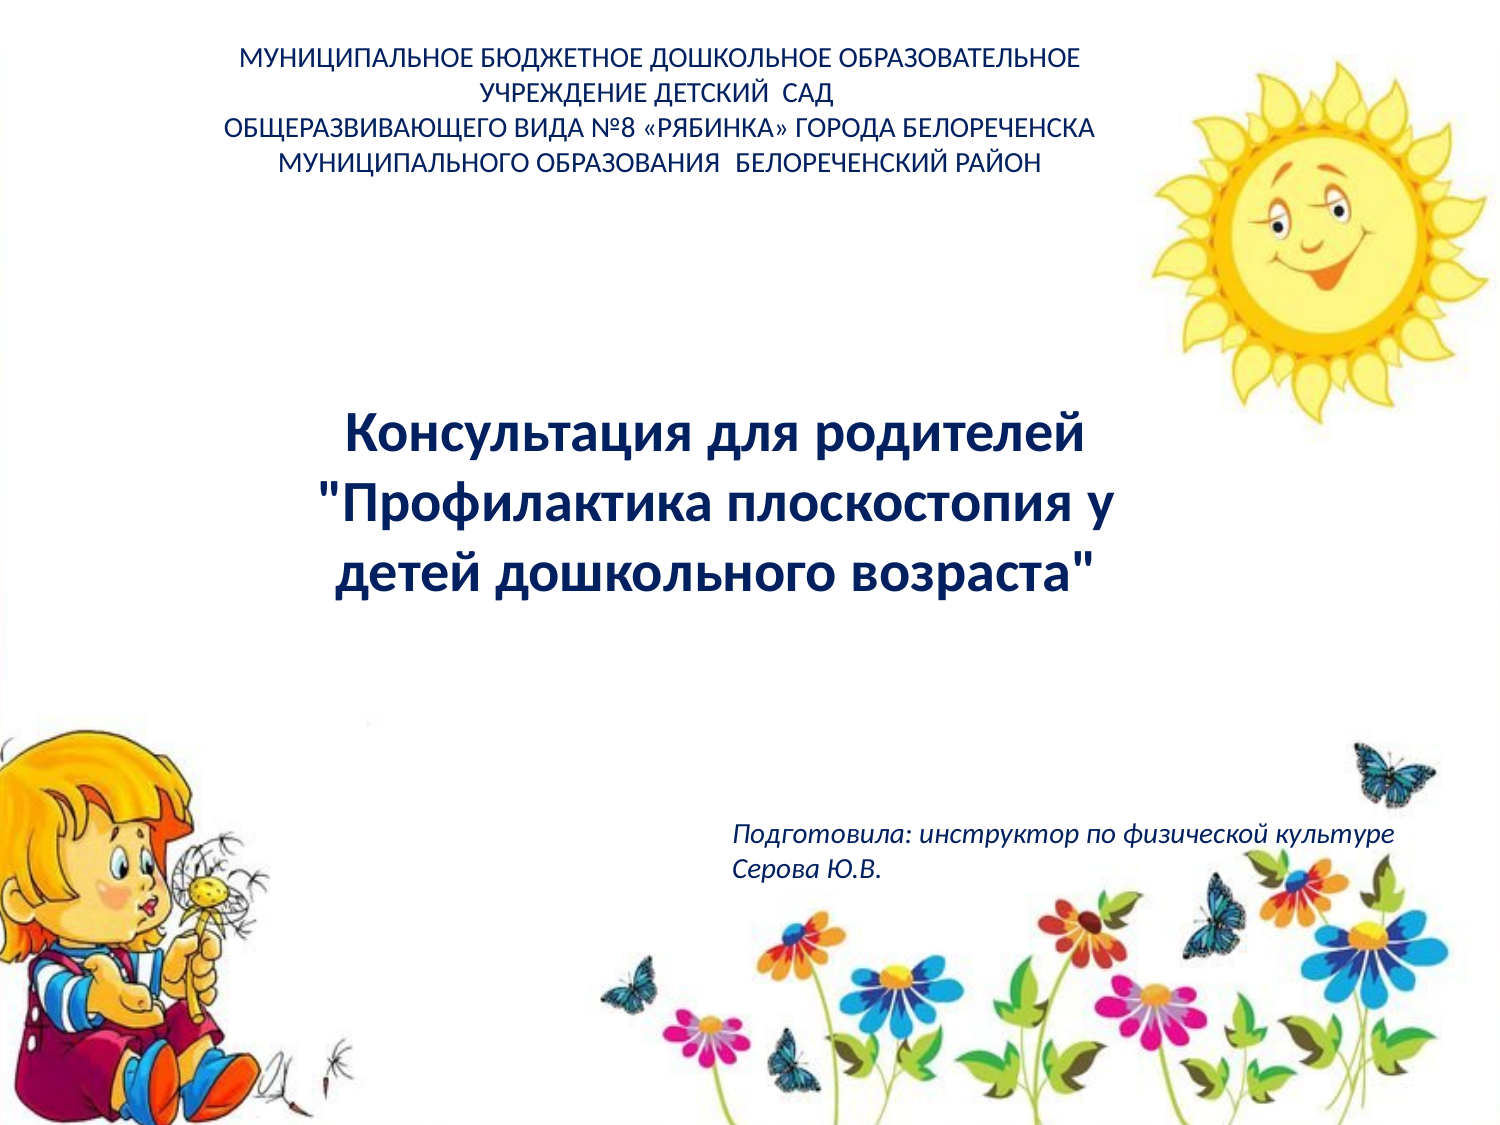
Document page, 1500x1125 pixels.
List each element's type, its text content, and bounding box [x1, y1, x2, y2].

text_box МУНИЦИПАЛЬНОЕ БЮДЖЕТНОЕ ДОШКОЛЬНОЕ ОБРАЗОВАТЕЛЬНОЕ УЧРЕЖДЕНИЕ ДЕТСКИЙ САД ОБЩЕРАЗВИВАЮЩЕГО ВИДА №8 «РЯБИНКА» ГОРОДА БЕЛОРЕЧЕНСКА МУНИЦИПАЛЬНОГО ОБРАЗОВАНИЯ БЕЛОРЕЧЕНСКИЙ РАЙОН [147, 30, 1173, 52]
picture [0, 54, 1500, 1125]
